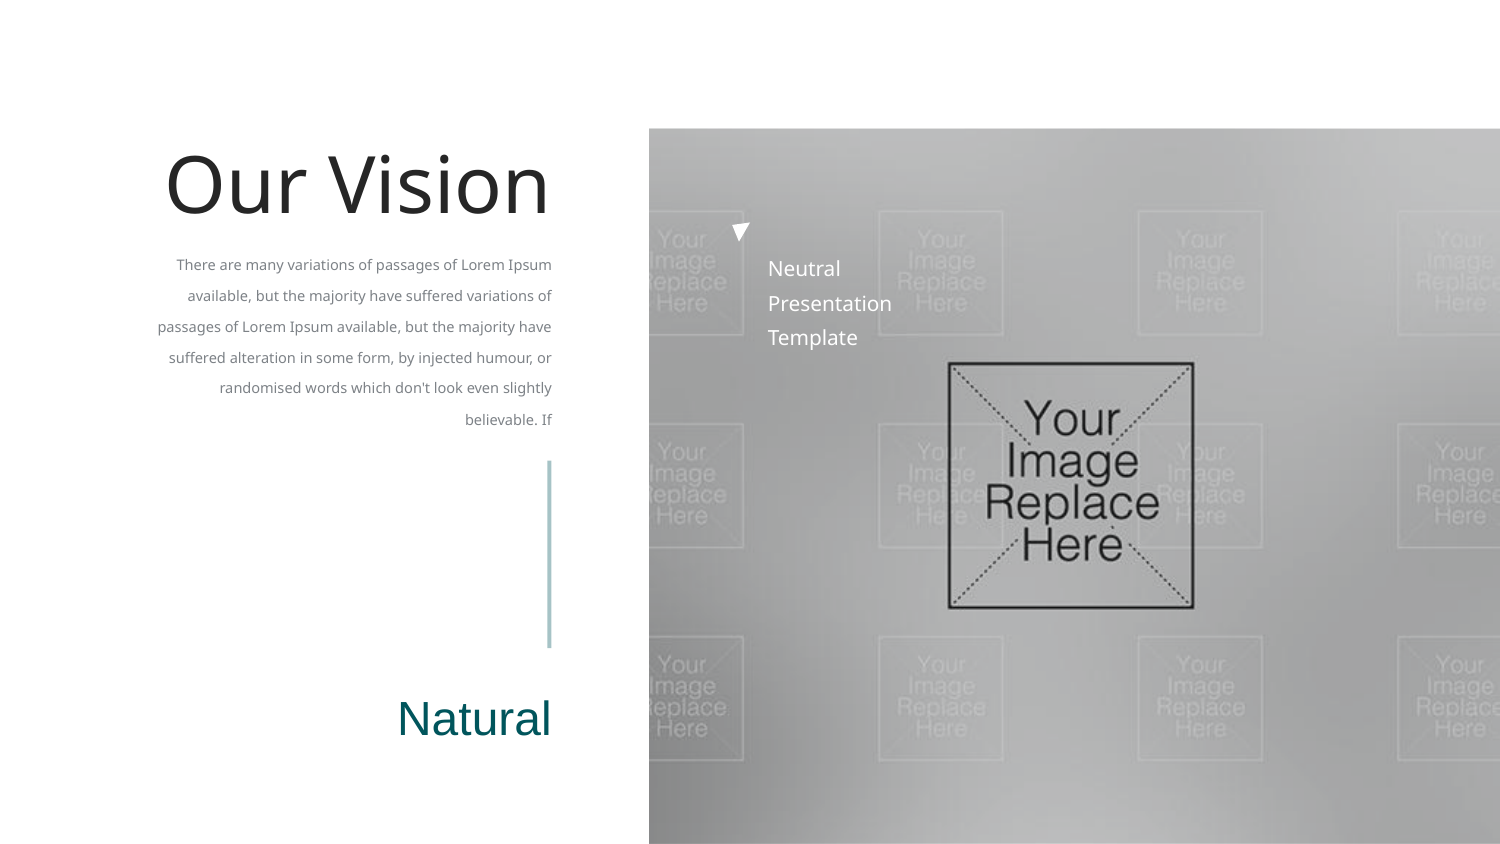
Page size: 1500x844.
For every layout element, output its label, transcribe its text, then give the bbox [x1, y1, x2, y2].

picture [648, 128, 1500, 844]
text_box Our Vision [124, 128, 564, 235]
text_box Natural [377, 681, 564, 750]
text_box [726, 215, 927, 336]
text_box There are many variations of passages of Lorem Ipsum available, but the majority have suffered variations of passages of Lorem Ipsum available, but the majority have suffered alteration in some form, by injected humour, or randomised words which don't look even slightly believable. If [145, 252, 564, 418]
